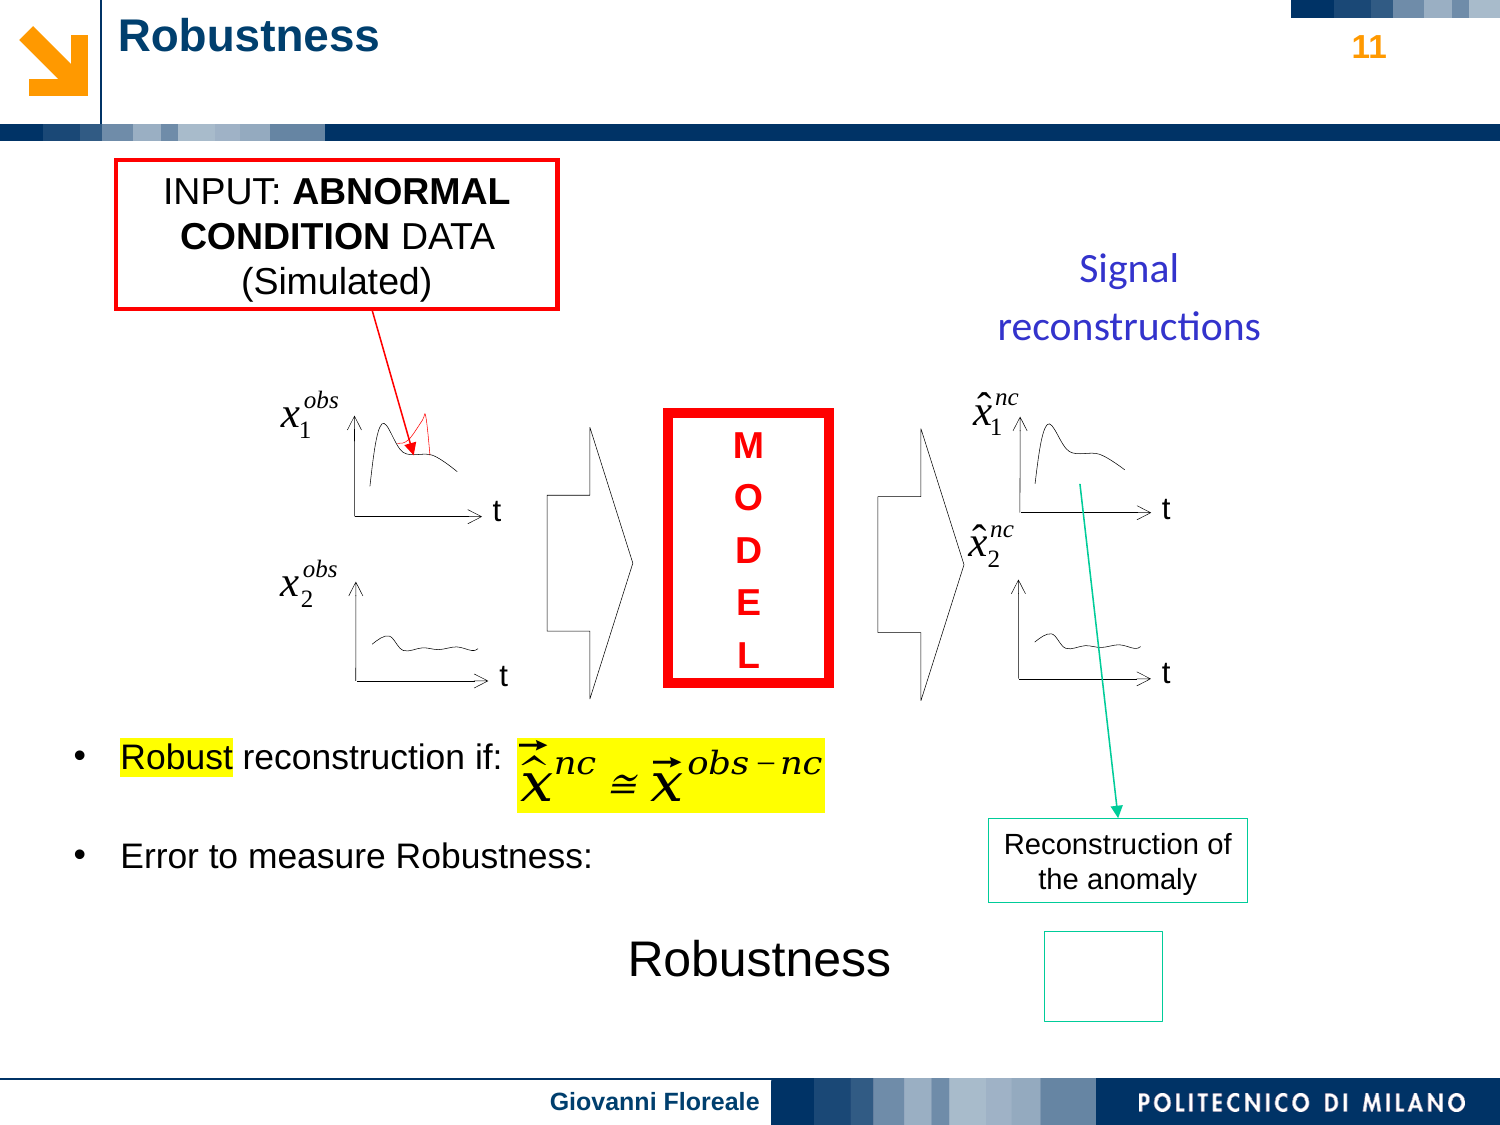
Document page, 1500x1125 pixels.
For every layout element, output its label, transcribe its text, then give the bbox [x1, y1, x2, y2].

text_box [371, 309, 423, 421]
text_box 11 [1225, 24, 1500, 65]
text_box t [1147, 480, 1183, 533]
text_box [547, 427, 633, 699]
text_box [1124, 579, 1152, 680]
text_box Signal reconstructions [900, 232, 1359, 357]
text_box M O D E L [667, 413, 830, 683]
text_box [1019, 416, 1152, 513]
text_box [1044, 931, 1163, 1022]
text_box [354, 409, 483, 517]
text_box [1018, 579, 1064, 680]
text_box [877, 428, 959, 701]
text_box Robust reconstruction if: Error to measure Robustness: [73, 734, 703, 838]
title Robustness [117, 5, 1094, 144]
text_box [959, 510, 1021, 575]
text_box Reconstruction of the anomaly [988, 818, 1248, 903]
picture [0, 1074, 1500, 1125]
text_box [105, 170, 1333, 735]
text_box t [1147, 645, 1183, 698]
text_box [1069, 451, 1119, 819]
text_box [271, 550, 347, 616]
text_box t [484, 647, 520, 700]
picture [0, 0, 1500, 141]
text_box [964, 378, 1026, 444]
text_box t [477, 482, 513, 535]
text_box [355, 581, 489, 682]
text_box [272, 380, 349, 446]
text_box INPUT: ABNORMAL CONDITION DATA (Simulated) [115, 159, 558, 310]
